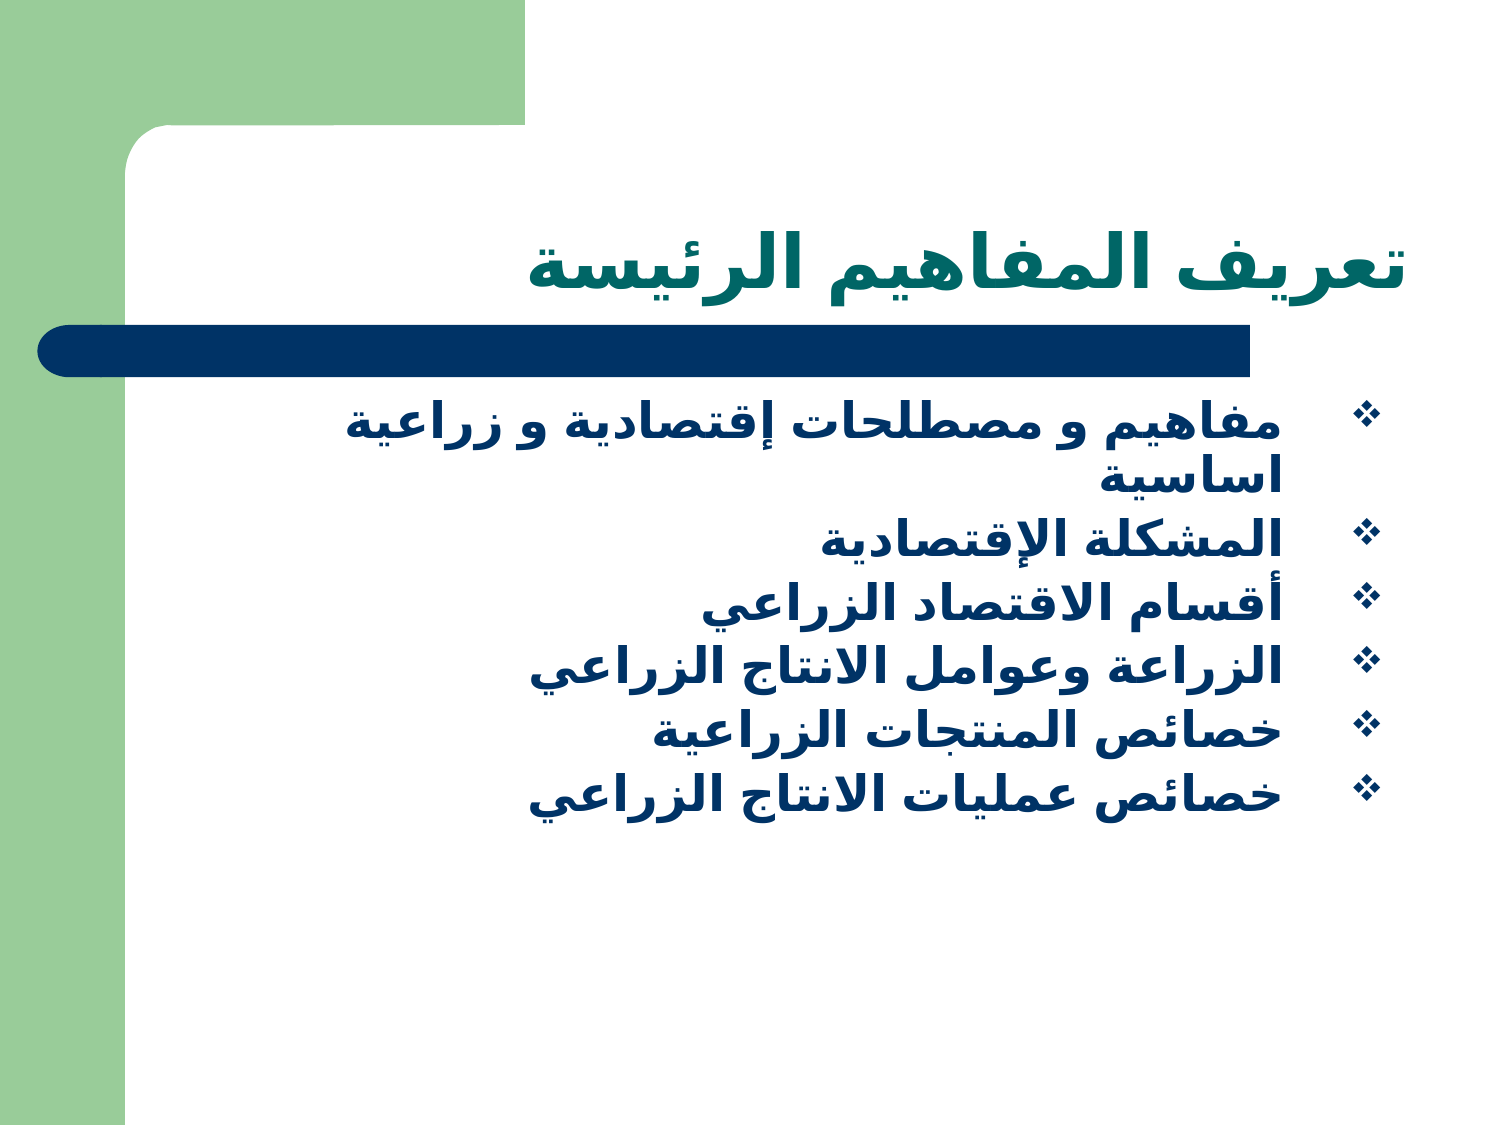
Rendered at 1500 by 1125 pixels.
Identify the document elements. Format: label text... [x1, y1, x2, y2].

title تعريف المفاهيم الرئيسة [125, 125, 1425, 313]
list مفاهيم و مصطلحات إقتصادية و زراعية اساسية المشكلة الإقتصادية أقسام الاقتصاد الزراعي الزراعة وعوامل الانتاج الزراعي خصائص المنتجات الزراعية خصائص عمليات الانتاج الزراعي [137, 387, 1400, 999]
